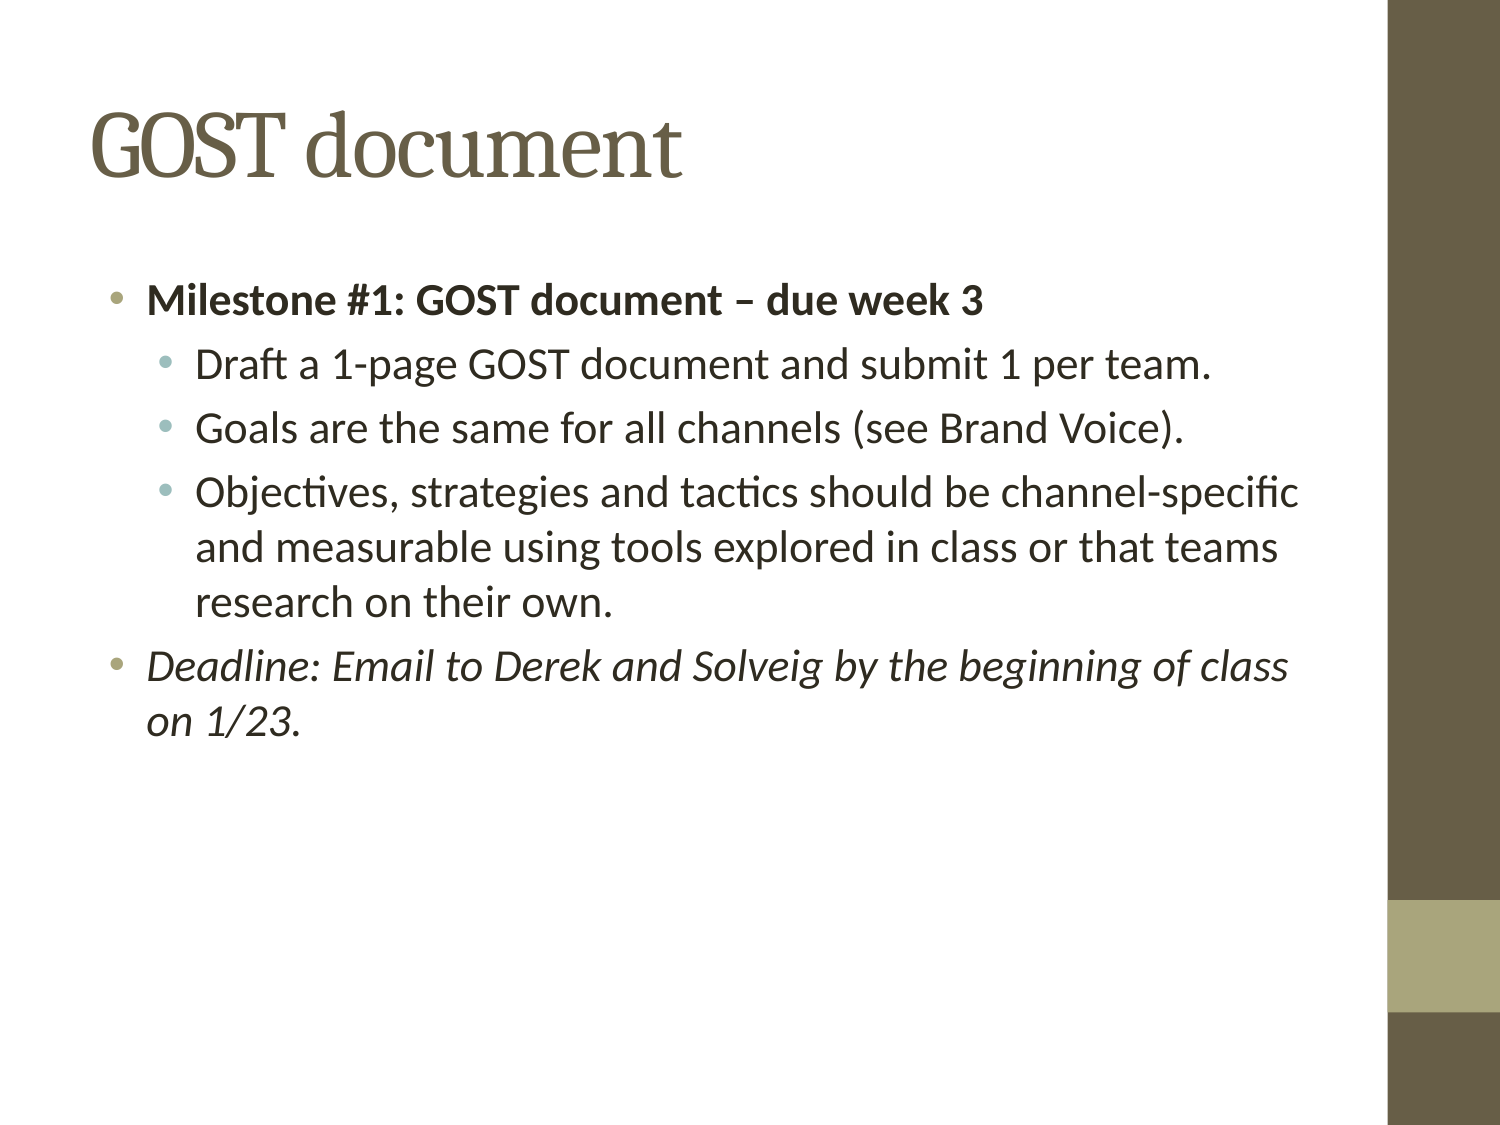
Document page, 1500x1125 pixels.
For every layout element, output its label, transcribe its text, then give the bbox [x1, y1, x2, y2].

list Milestone #1: GOST document – due week 3 Draft a 1-page GOST document and submit 1 per team. Goals are the same for all channels (see Brand Voice). Objectives, strategies and tactics should be channel-specific and measurable using tools explored in class or that teams research on their own. Deadline: Email to Derek and Solveig by the beginning of class on 1/23. [75, 262, 1325, 1050]
title GOST document [75, 45, 1325, 233]
